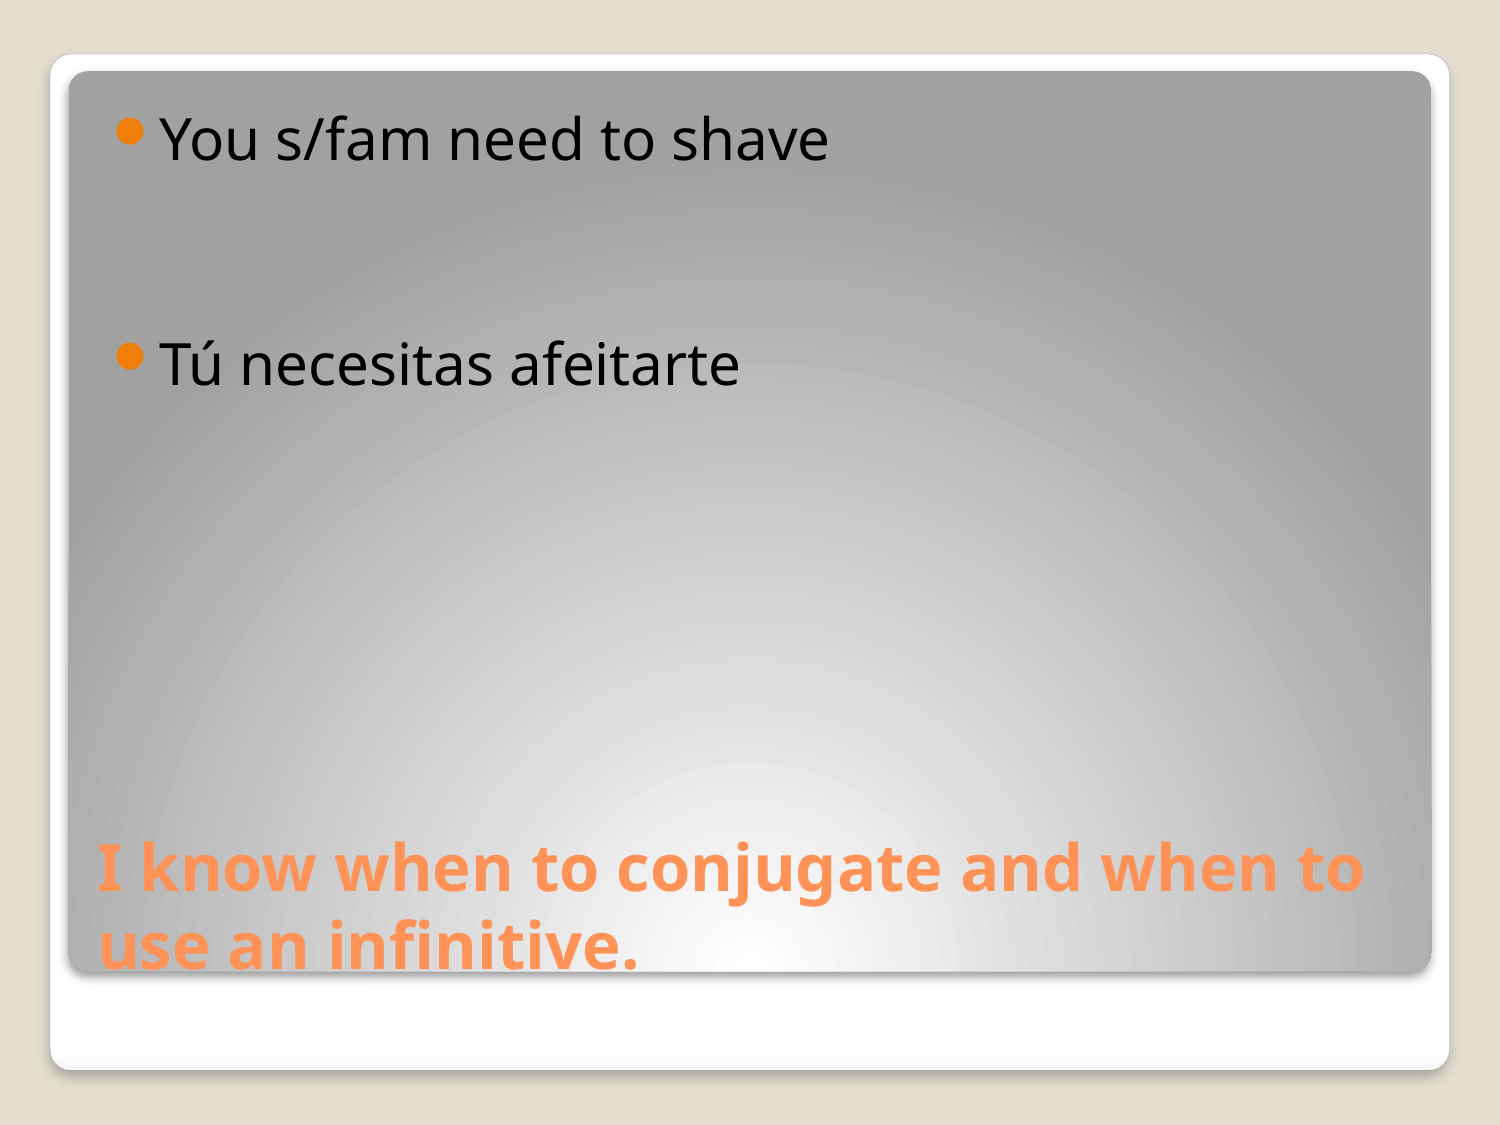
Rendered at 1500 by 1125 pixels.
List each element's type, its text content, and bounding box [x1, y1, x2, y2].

title I know when to conjugate and when to use an infinitive. [82, 817, 1425, 990]
list You s/fam need to shave Tú necesitas afeitarte [82, 86, 1425, 774]
